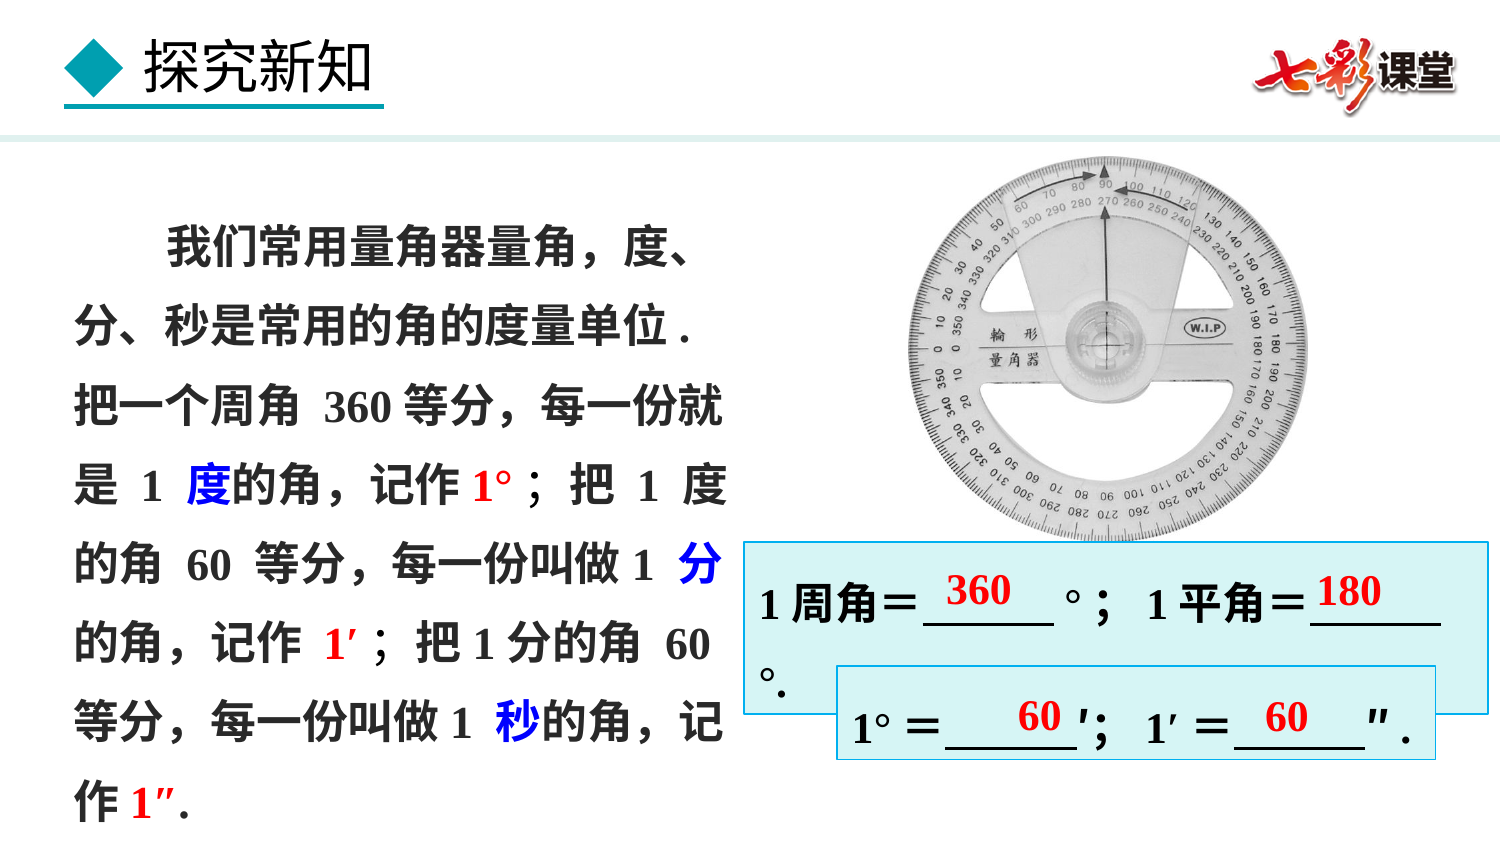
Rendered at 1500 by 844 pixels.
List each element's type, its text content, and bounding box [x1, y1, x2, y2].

picture [1249, 32, 1461, 118]
text_box 360 [914, 553, 1044, 621]
text_box 60 [995, 679, 1085, 747]
text_box 1°＝ ′；1′＝ ″. [836, 666, 1436, 760]
text_box 60 [1242, 680, 1332, 748]
text_box 我们常用量角器量角，度、分、秒是常用的角的度量单位. 把一个周角 360等分，每一份就是 1 度的角，记作1°；把 1 度的角 60 等分，每一份叫做1 分的角，记作 1′；把1分的角 60等分，每一份叫做1 秒的角，记作1″. [58, 186, 750, 835]
text_box 1周角＝ °；1平角＝ °. [744, 541, 1489, 715]
picture [908, 156, 1309, 540]
text_box 180 [1294, 554, 1404, 622]
